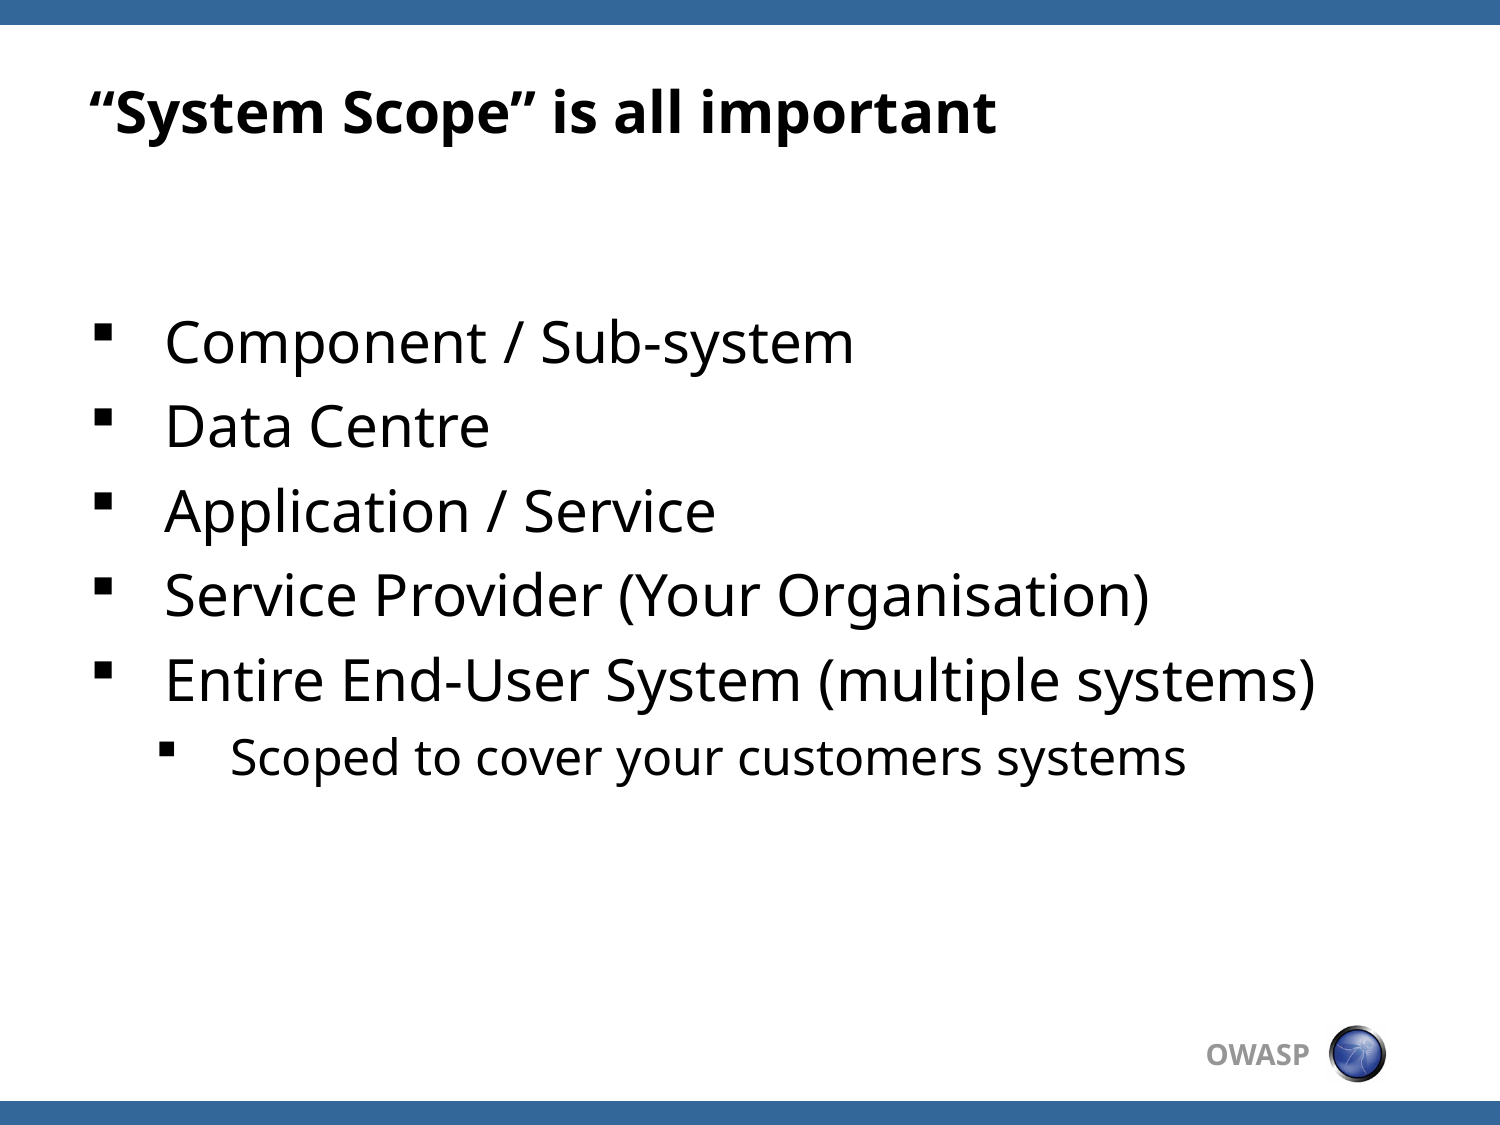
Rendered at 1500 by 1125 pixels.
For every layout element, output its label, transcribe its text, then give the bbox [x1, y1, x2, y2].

picture [1325, 1024, 1388, 1083]
title “System Scope” is all important [75, 32, 1425, 188]
list Component / Sub-system Data Centre Application / Service Service Provider (Your Organisation) Entire End-User System (multiple systems) Scoped to cover your customers systems [75, 212, 1425, 1005]
